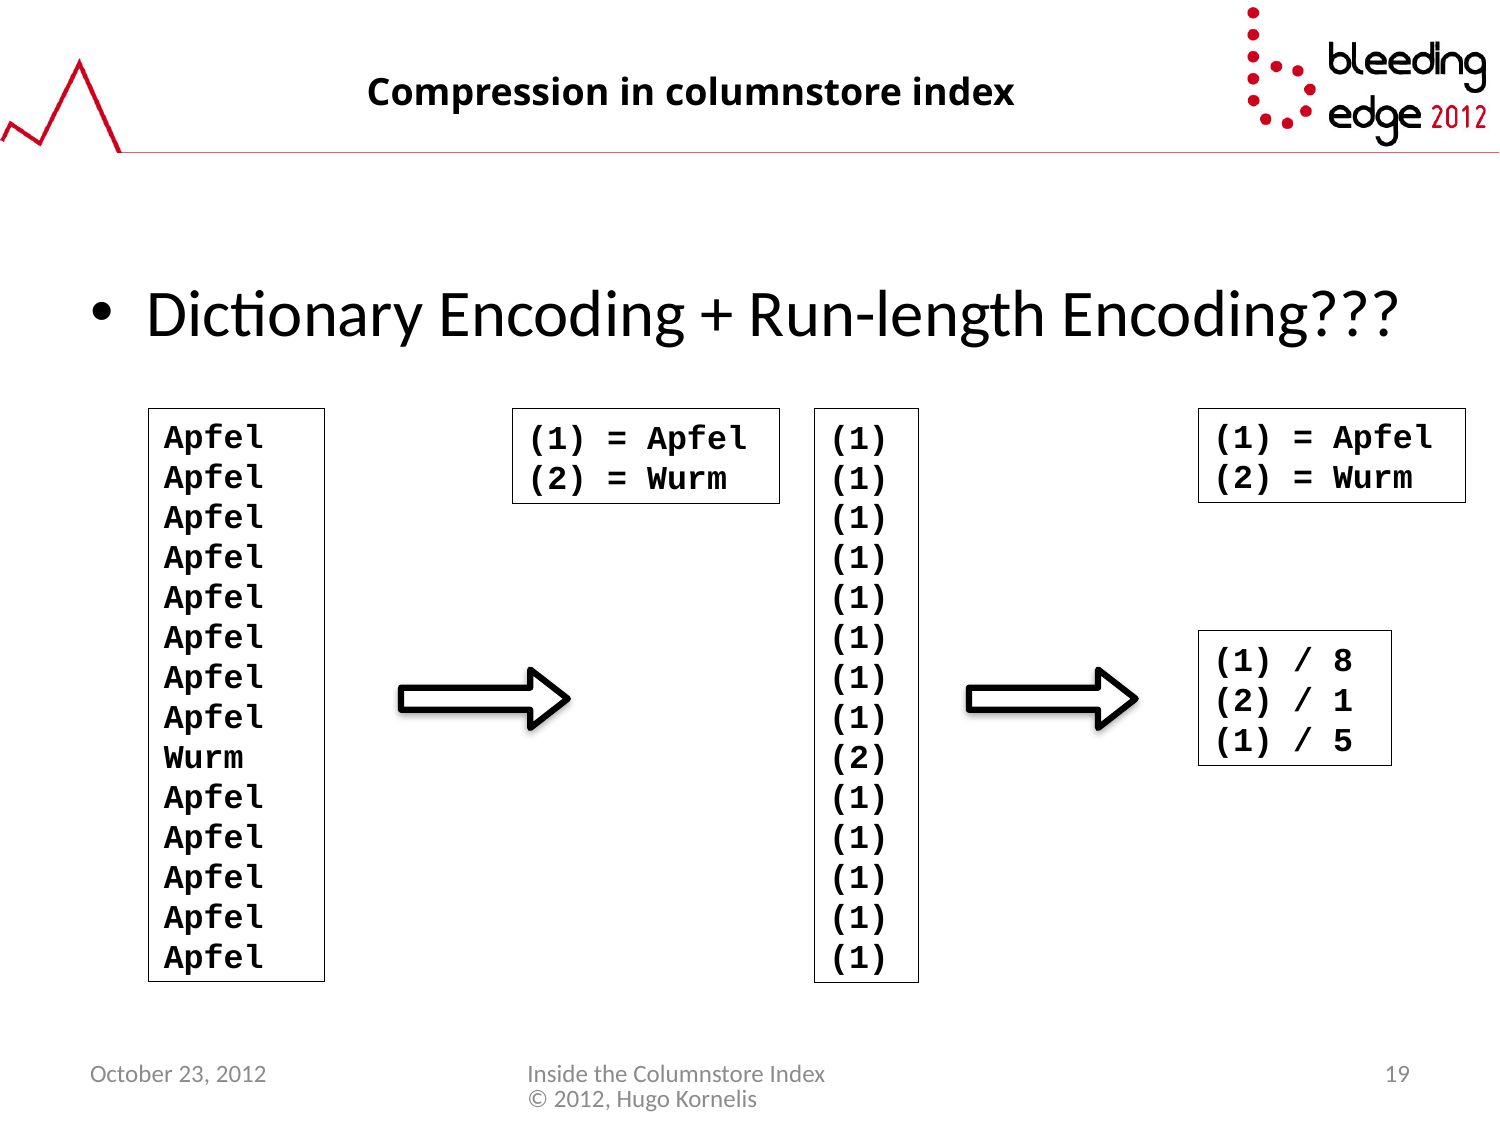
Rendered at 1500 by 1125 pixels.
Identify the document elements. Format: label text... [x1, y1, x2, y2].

title Compression in columnstore index [162, 60, 1220, 122]
footer Inside the Columnstore Index © 2012, Hugo Kornelis [512, 1042, 988, 1103]
text_box Apfel Apfel Apfel Apfel Apfel Apfel Apfel Apfel Wurm Apfel Apfel Apfel Apfel Apfel [148, 408, 325, 982]
text_box [968, 668, 1137, 729]
list Dictionary Encoding + Run-length Encoding??? [75, 262, 1425, 1005]
text_box (1) / 8 (2) / 1 (1) / 5 [1198, 630, 1392, 766]
text_box [400, 668, 569, 729]
slide_number 19 [1074, 1042, 1425, 1103]
text_box (1) = Apfel (2) = Wurm [512, 408, 780, 504]
text_box (1) = Apfel (2) = Wurm [1198, 408, 1466, 503]
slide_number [75, 1042, 425, 1103]
text_box (1) (1) (1) (1) (1) (1) (1) (1) (2) (1) (1) (1) (1) (1) [814, 408, 919, 983]
picture [0, 1, 1500, 153]
